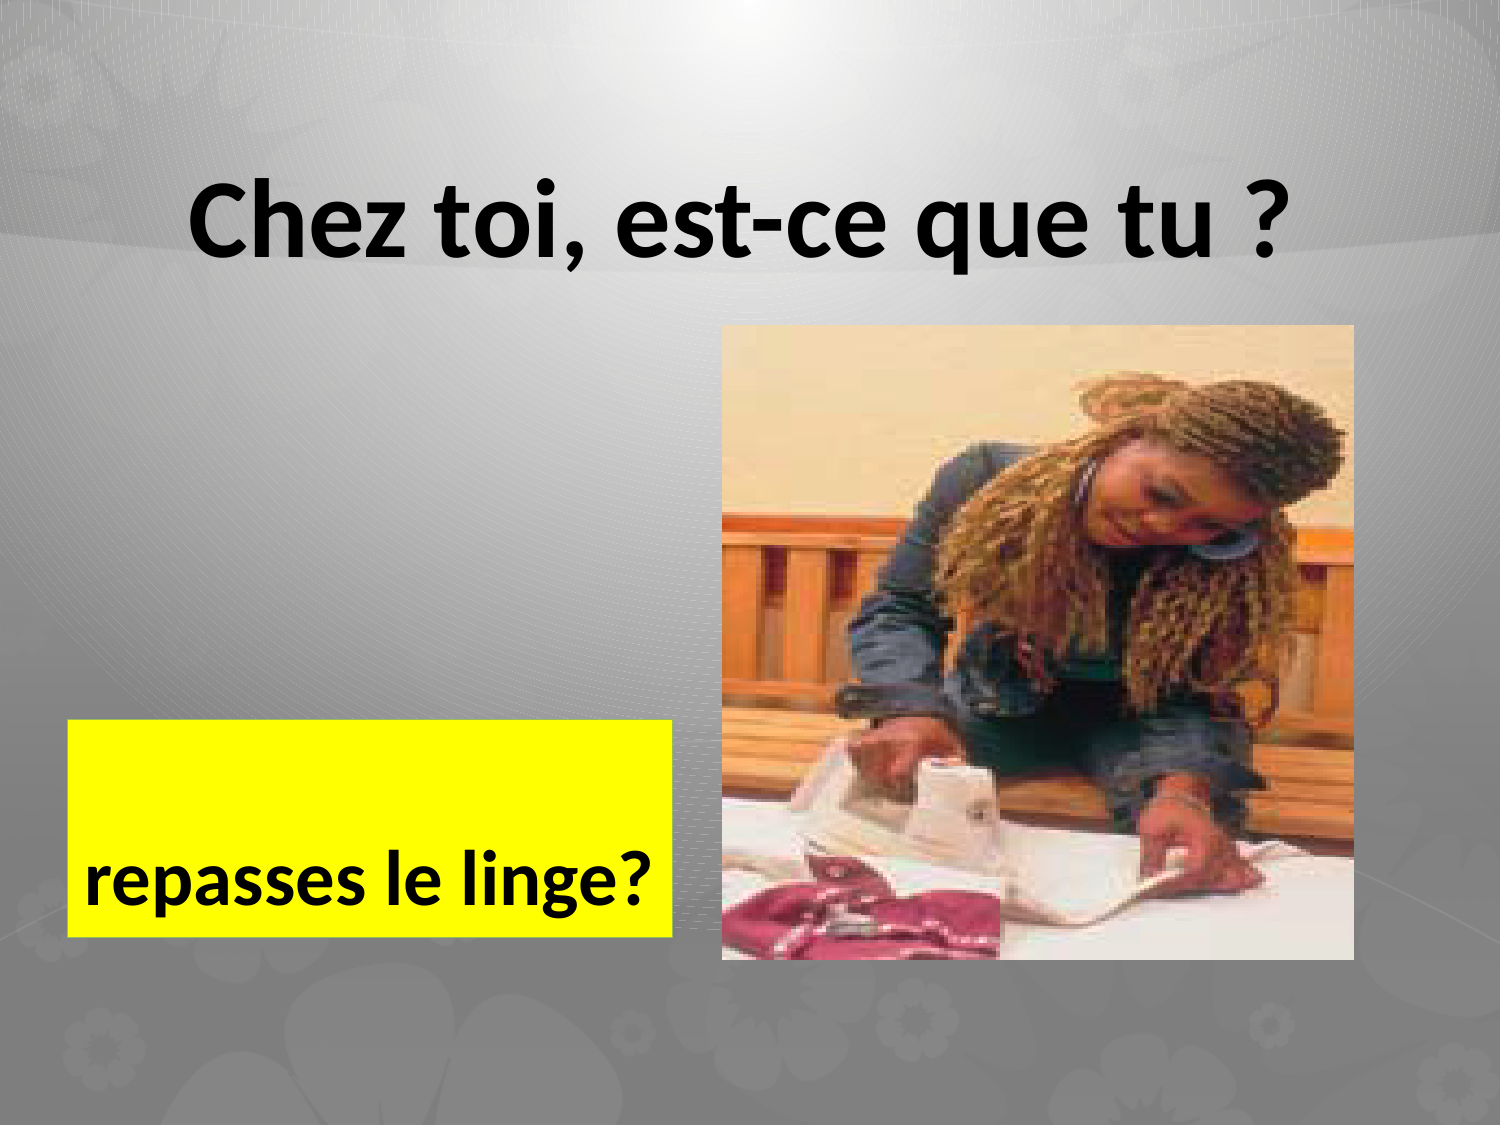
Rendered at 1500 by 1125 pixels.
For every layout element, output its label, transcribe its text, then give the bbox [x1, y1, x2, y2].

subtitle repasses le linge? [67, 719, 673, 938]
title Chez toi, est-ce que tu ? [132, 88, 1377, 291]
picture [0, 0, 1500, 1125]
